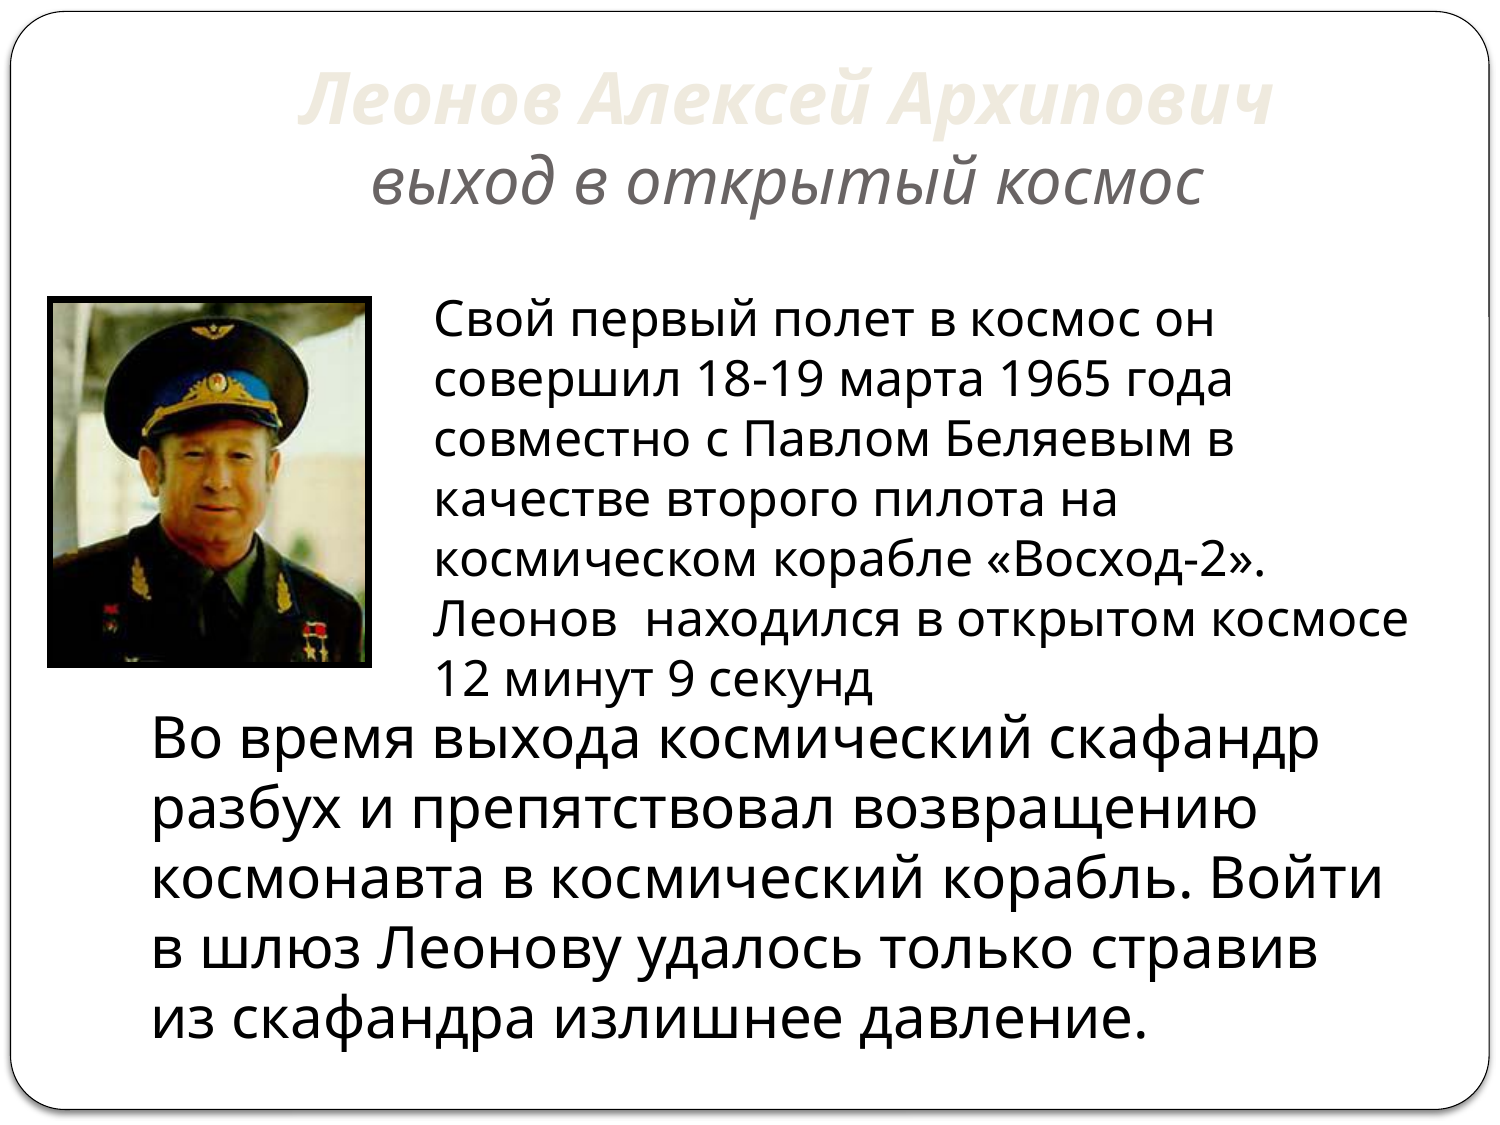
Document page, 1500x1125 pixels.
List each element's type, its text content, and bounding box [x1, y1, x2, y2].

title Леонов Алексей Архипович выход в открытый космос [150, 45, 1425, 233]
text_box Свой первый полет в космос он совершил 18-19 марта 1965 года совместно с Павлом Беляевым в качестве второго пилота на космическом корабле «Восход-2». Леонов находился в открытом космосе 12 минут 9 секунд [419, 278, 1447, 714]
picture [52, 302, 366, 662]
text_box Во время выхода космический скафандр разбух и препятствовал возвращению космонавта в космический корабль. Войти в шлюз Леонову удалось только стравив из скафандра излишнее давление. [135, 692, 1400, 1058]
